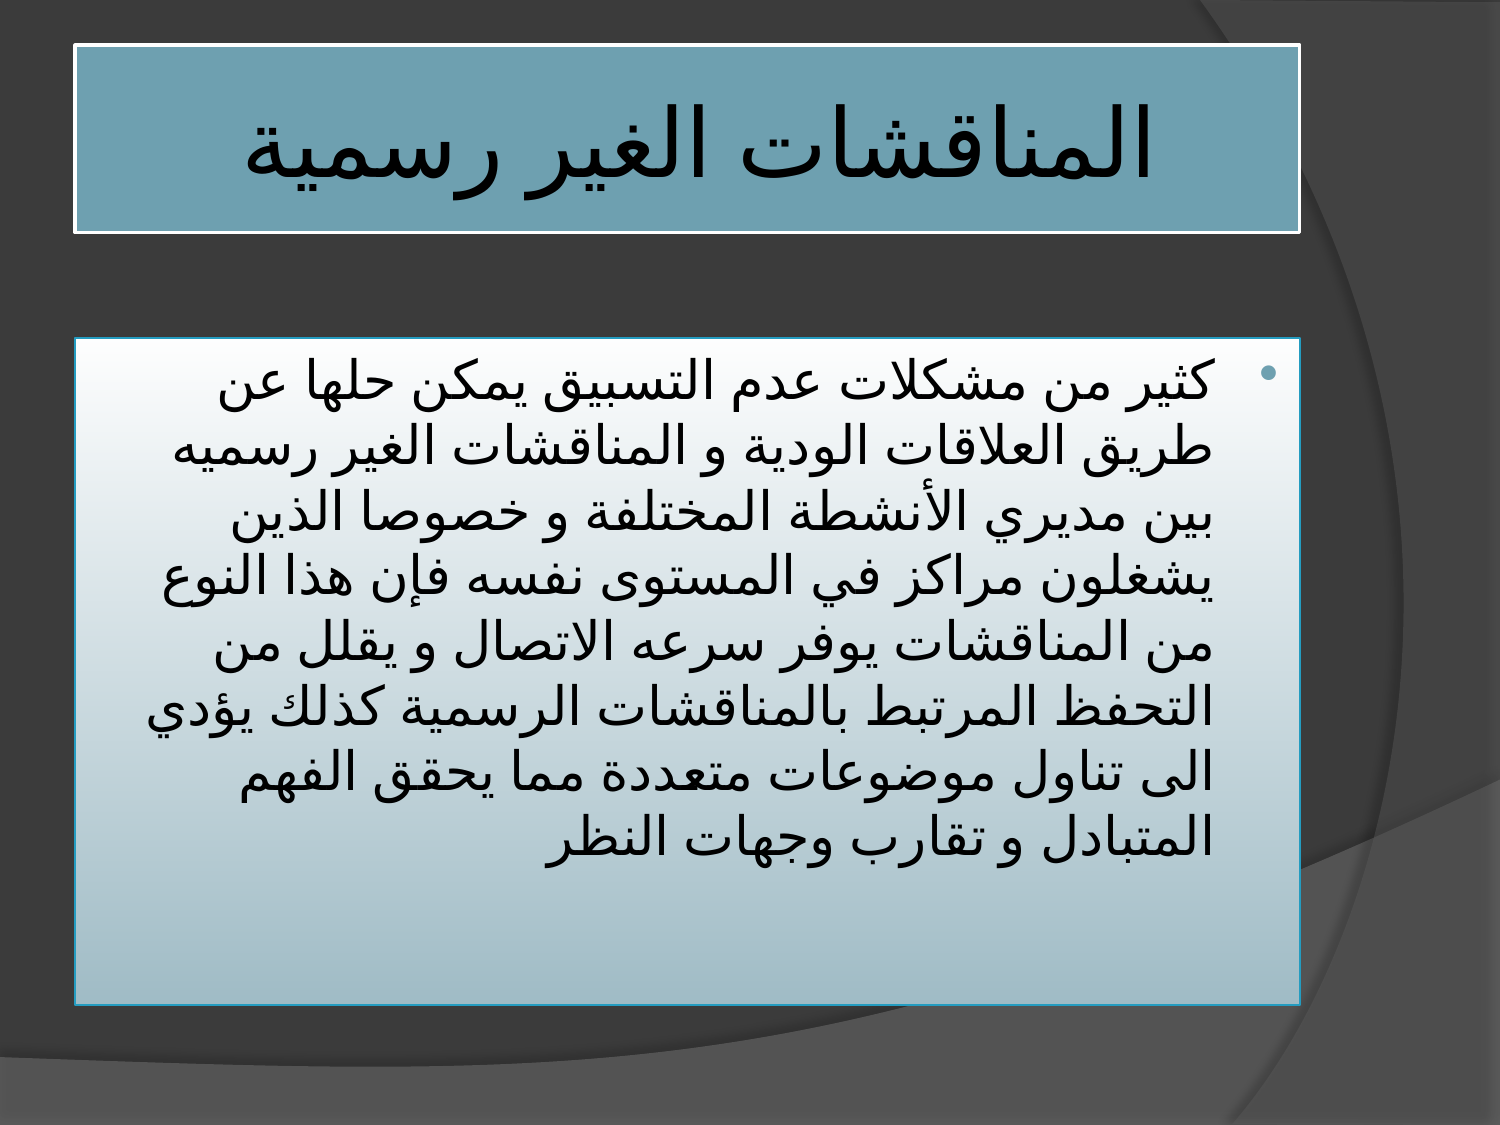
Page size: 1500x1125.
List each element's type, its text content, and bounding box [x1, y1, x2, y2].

title المناقشات الغير رسمية [73, 43, 1301, 234]
list كثير من مشكلات عدم التسبيق يمكن حلها عن طريق العلاقات الودية و المناقشات الغير رسميه بين مديري الأنشطة المختلفة و خصوصا الذين يشغلون مراكز في المستوى نفسه فإن هذا النوع من المناقشات يوفر سرعه الاتصال و يقلل من التحفظ المرتبط بالمناقشات الرسمية كذلك يؤدي الى تناول موضوعات متعددة مما يحقق الفهم المتبادل و تقارب وجهات النظر [74, 337, 1301, 1006]
